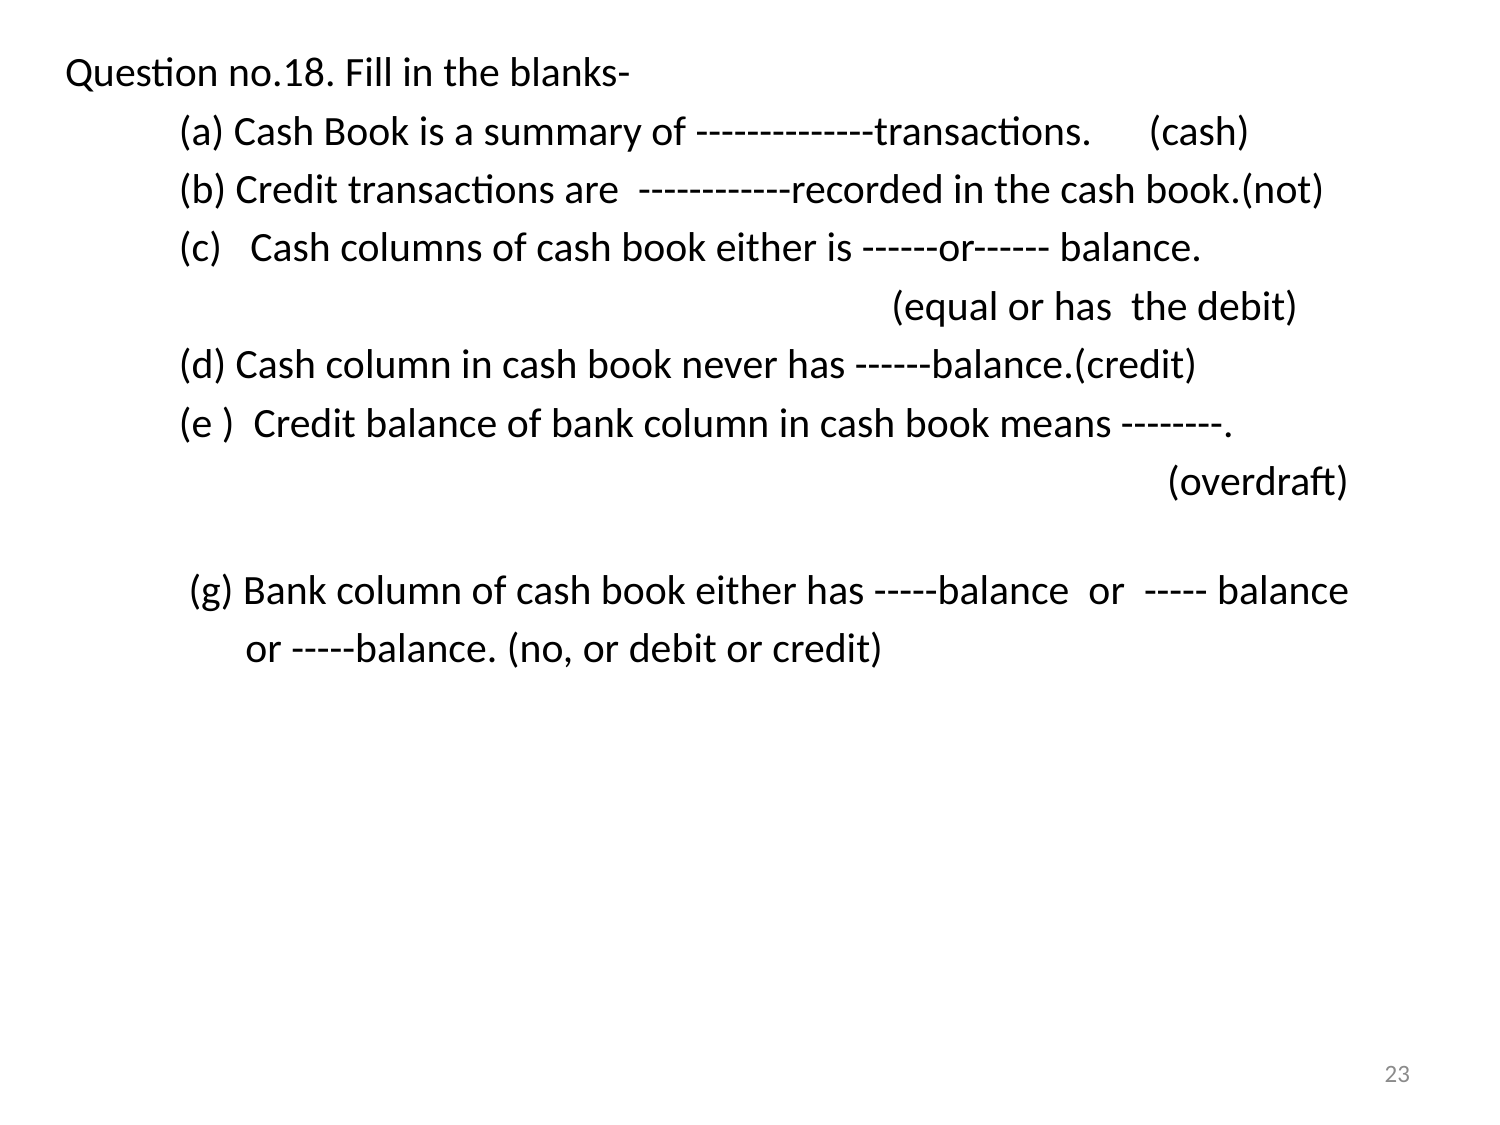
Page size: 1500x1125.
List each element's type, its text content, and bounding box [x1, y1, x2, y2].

slide_number 23 [1074, 1042, 1425, 1103]
list Question no.18. Fill in the blanks- (a) Cash Book is a summary of --------------transactions. (cash) (b) Credit transactions are ------------recorded in the cash book.(not) (c) Cash columns of cash book either is ------or------ balance. (equal or has the debit) (d) Cash column in cash book never has ------balance.(credit) (e ) Credit balance of bank column in cash book means --------. (overdraft) (g) Bank column of cash book either has -----balance or ----- balance or -----balance. (no, or debit or credit) [50, 37, 1400, 1100]
